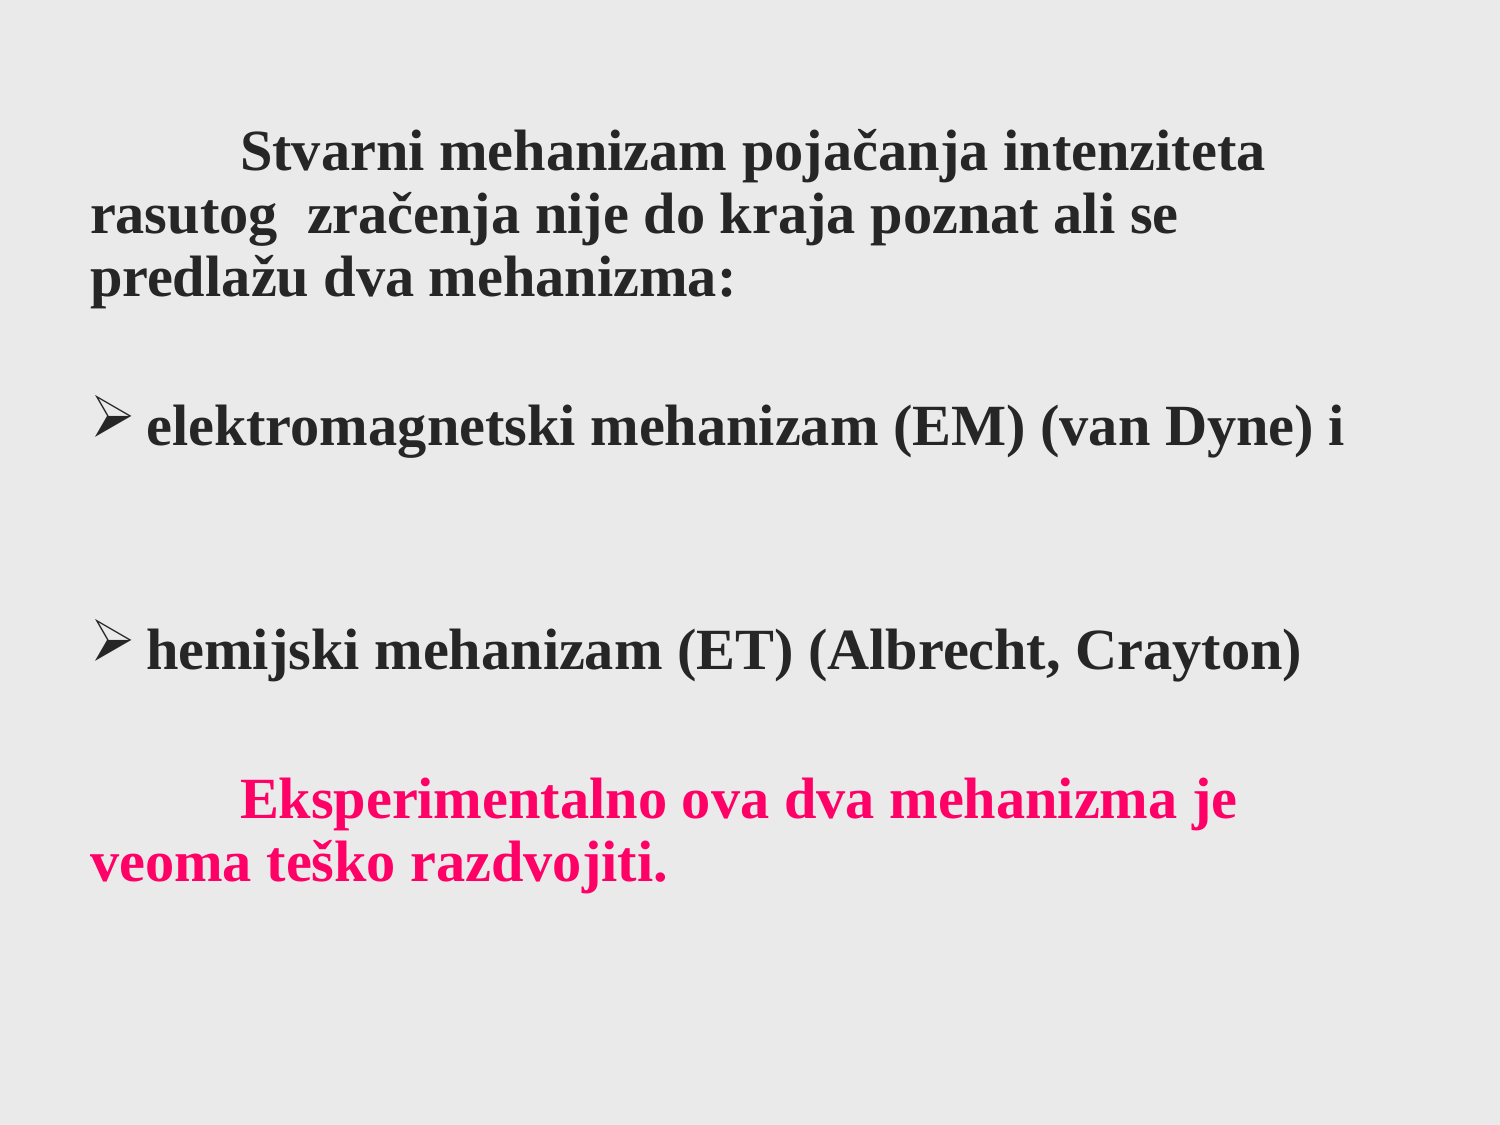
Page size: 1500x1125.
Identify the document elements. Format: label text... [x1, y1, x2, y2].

list Stvarni mehanizam pojačanja intenziteta rasutog zračenja nije do kraja poznat ali se predlažu dva mehanizma: elektromagnetski mehanizam (EM) (van Dyne) i hemijski mehanizam (ET) (Albrecht, Crayton) Eksperimentalno ova dva mehanizma je veoma teško razdvojiti. [75, 112, 1425, 963]
